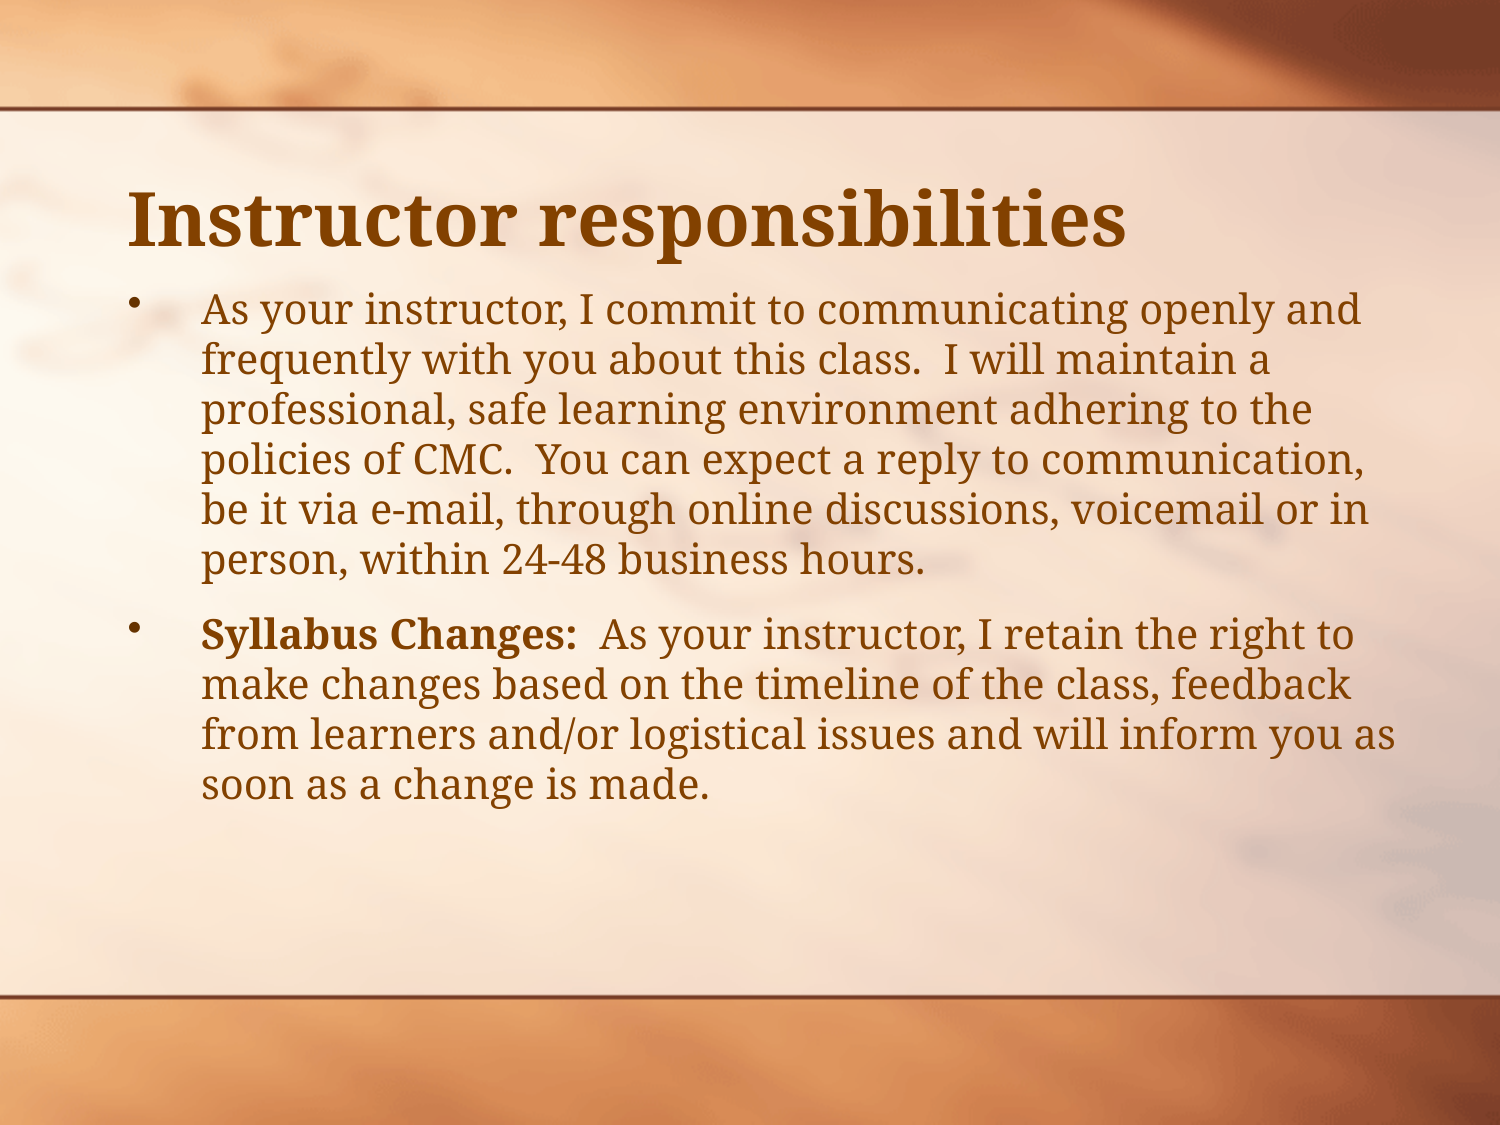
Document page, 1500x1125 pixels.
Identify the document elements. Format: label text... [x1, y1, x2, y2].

list As your instructor, I commit to communicating openly and frequently with you about this class. I will maintain a professional, safe learning environment adhering to the policies of CMC. You can expect a reply to communication, be it via e-mail, through online discussions, voicemail or in person, within 24-48 business hours. Syllabus Changes: As your instructor, I retain the right to make changes based on the timeline of the class, feedback from learners and/or logistical issues and will inform you as soon as a change is made. [112, 274, 1413, 951]
picture [0, 0, 1500, 1125]
title Instructor responsibilities [112, 124, 1413, 270]
